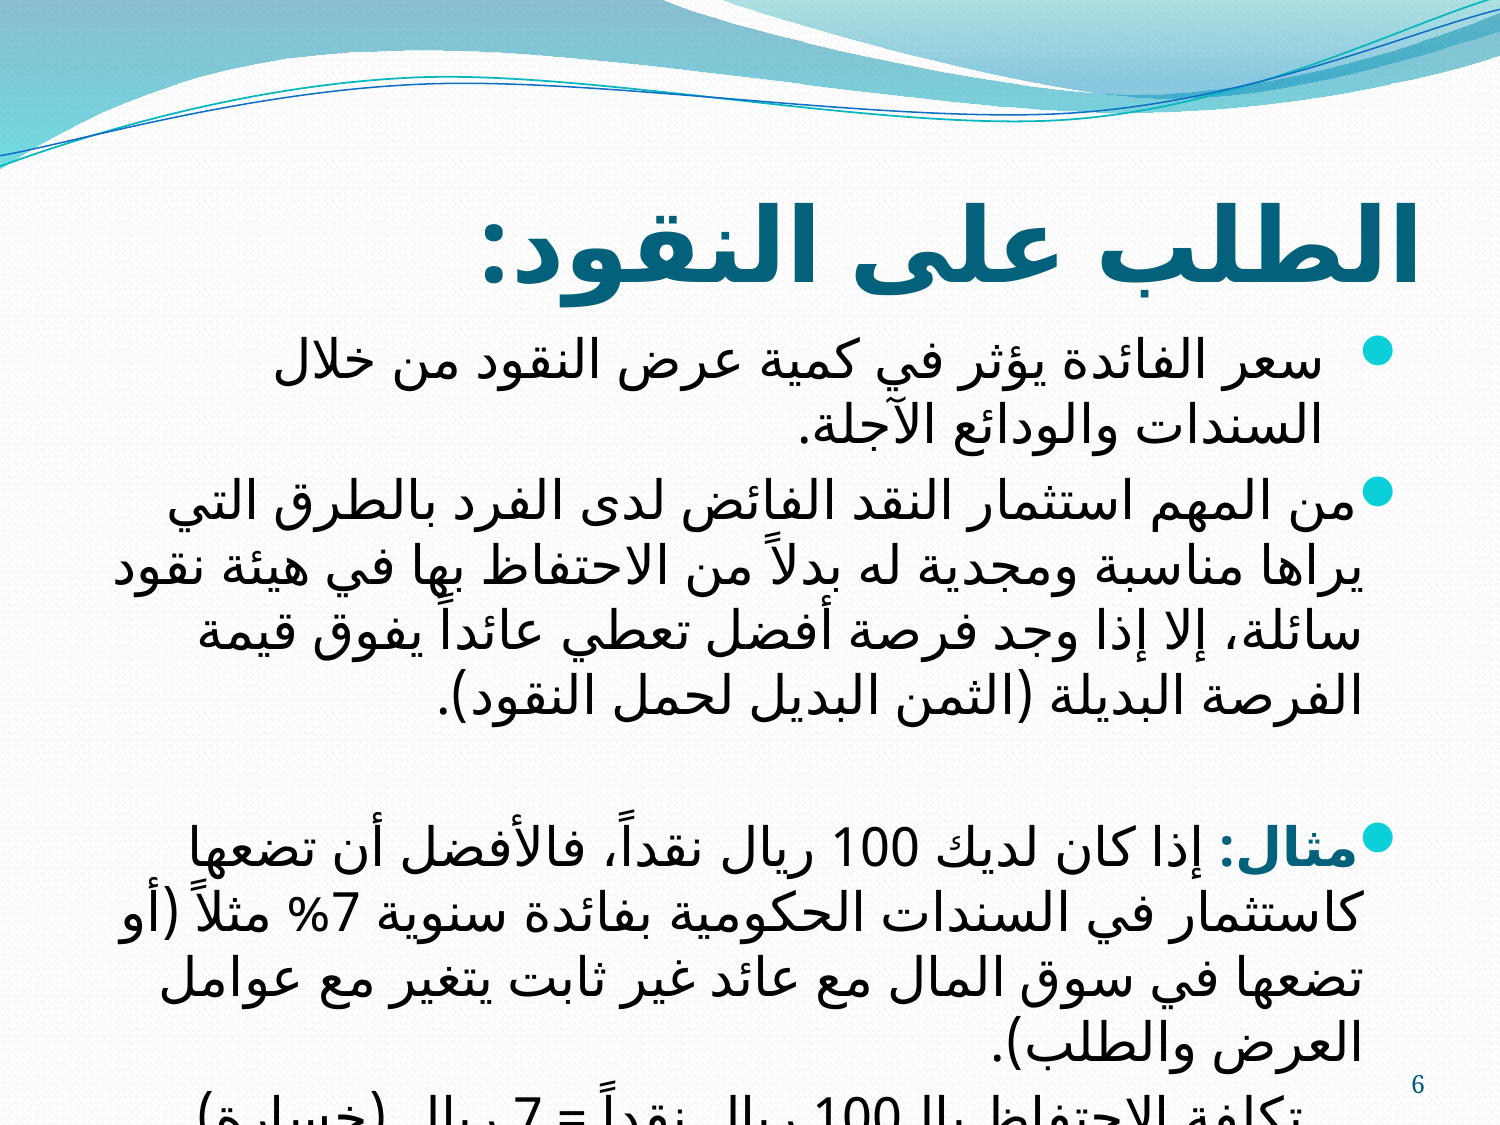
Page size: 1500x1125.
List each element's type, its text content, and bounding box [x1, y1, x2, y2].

list سعر الفائدة يؤثر في كمية عرض النقود من خلال السندات والودائع الآجلة. من المهم استثمار النقد الفائض لدى الفرد بالطرق التي يراها مناسبة ومجدية له بدلاً من الاحتفاظ بها في هيئة نقود سائلة، إلا إذا وجد فرصة أفضل تعطي عائداً يفوق قيمة الفرصة البديلة (الثمن البديل لحمل النقود). مثال: إذا كان لديك 100 ريال نقداً، فالأفضل أن تضعها كاستثمار في السندات الحكومية بفائدة سنوية 7% مثلاً (أو تضعها في سوق المال مع عائد غير ثابت يتغير مع عوامل العرض والطلب). تكلفة الاحتفاظ بالـ100 ريال نقداً = 7 ريال (خسارة) [75, 317, 1425, 1038]
title الطلب على النقود: [75, 115, 1425, 303]
slide_number 6 [1299, 1042, 1425, 1103]
